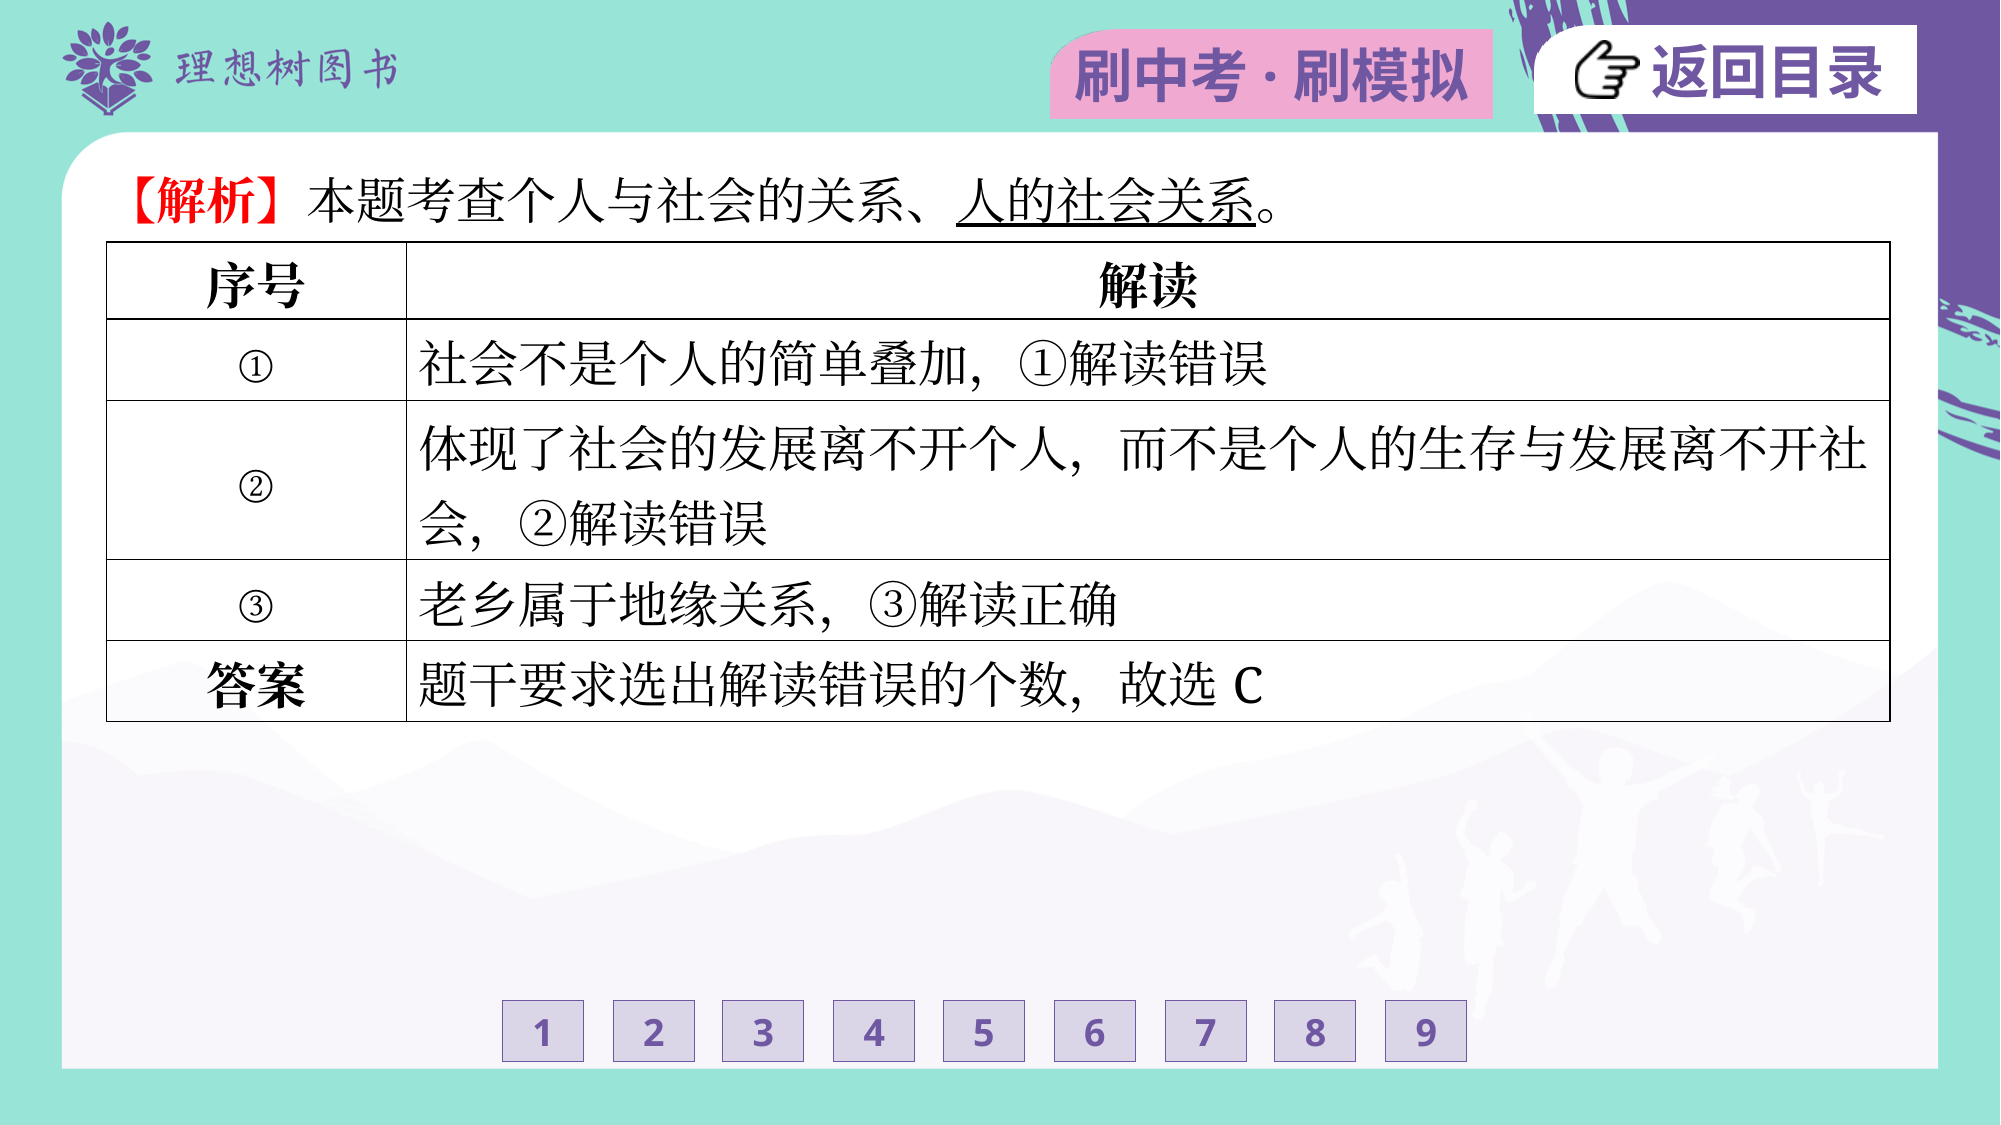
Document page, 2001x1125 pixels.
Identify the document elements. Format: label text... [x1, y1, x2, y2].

table_cell 老乡属于地缘关系，③解读正确 [407, 560, 1889, 640]
table_header 序号 [107, 243, 406, 318]
table_cell 答案 [107, 641, 406, 721]
text_box 【解析】本题考查个人与社会的关系、人的社会关系。 [106, 141, 1895, 220]
table_cell ③ [107, 560, 406, 640]
table_header 解读 [407, 243, 1889, 318]
table_cell 题干要求选出解读错误的个数，故选C [407, 641, 1889, 721]
table_cell ② [107, 401, 406, 559]
table_cell ① [107, 320, 406, 400]
table_cell 社会不是个人的简单叠加，①解读错误 [407, 320, 1889, 400]
picture [0, 0, 2000, 1125]
table_cell 体现了社会的发展离不开个人，而不是个人的生存与发展离不开社 会，②解读错误 [407, 401, 1889, 559]
